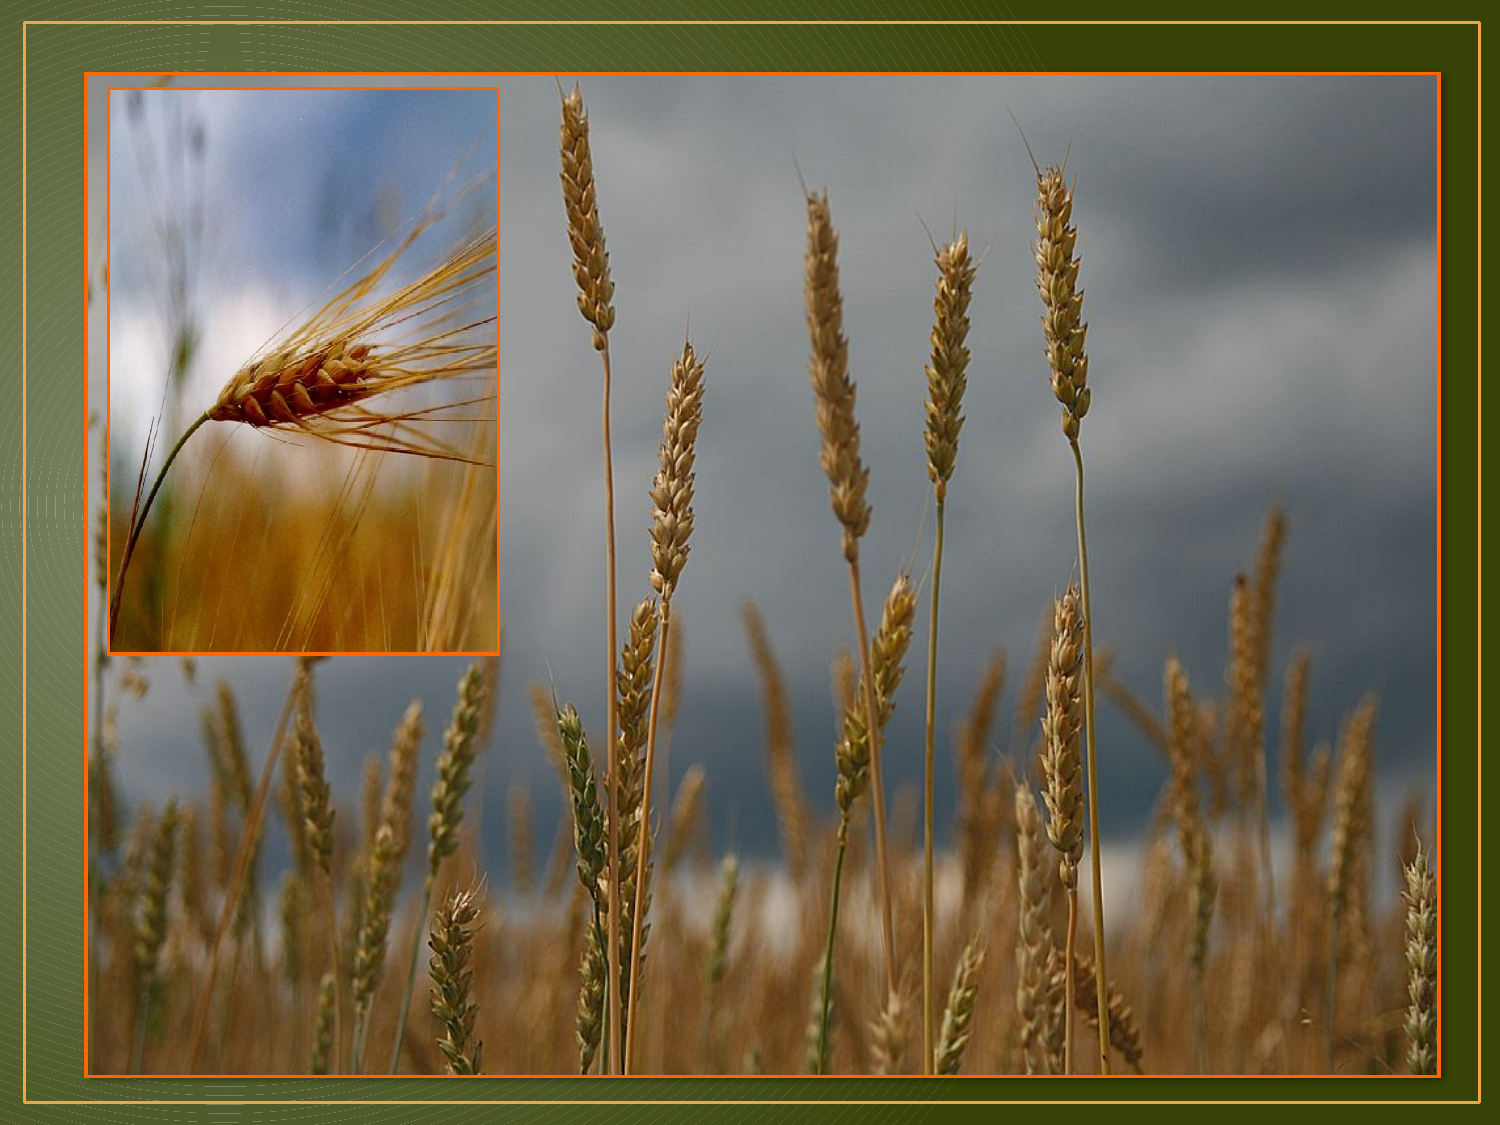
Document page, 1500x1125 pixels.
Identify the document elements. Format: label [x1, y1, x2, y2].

picture [87, 74, 1438, 1076]
